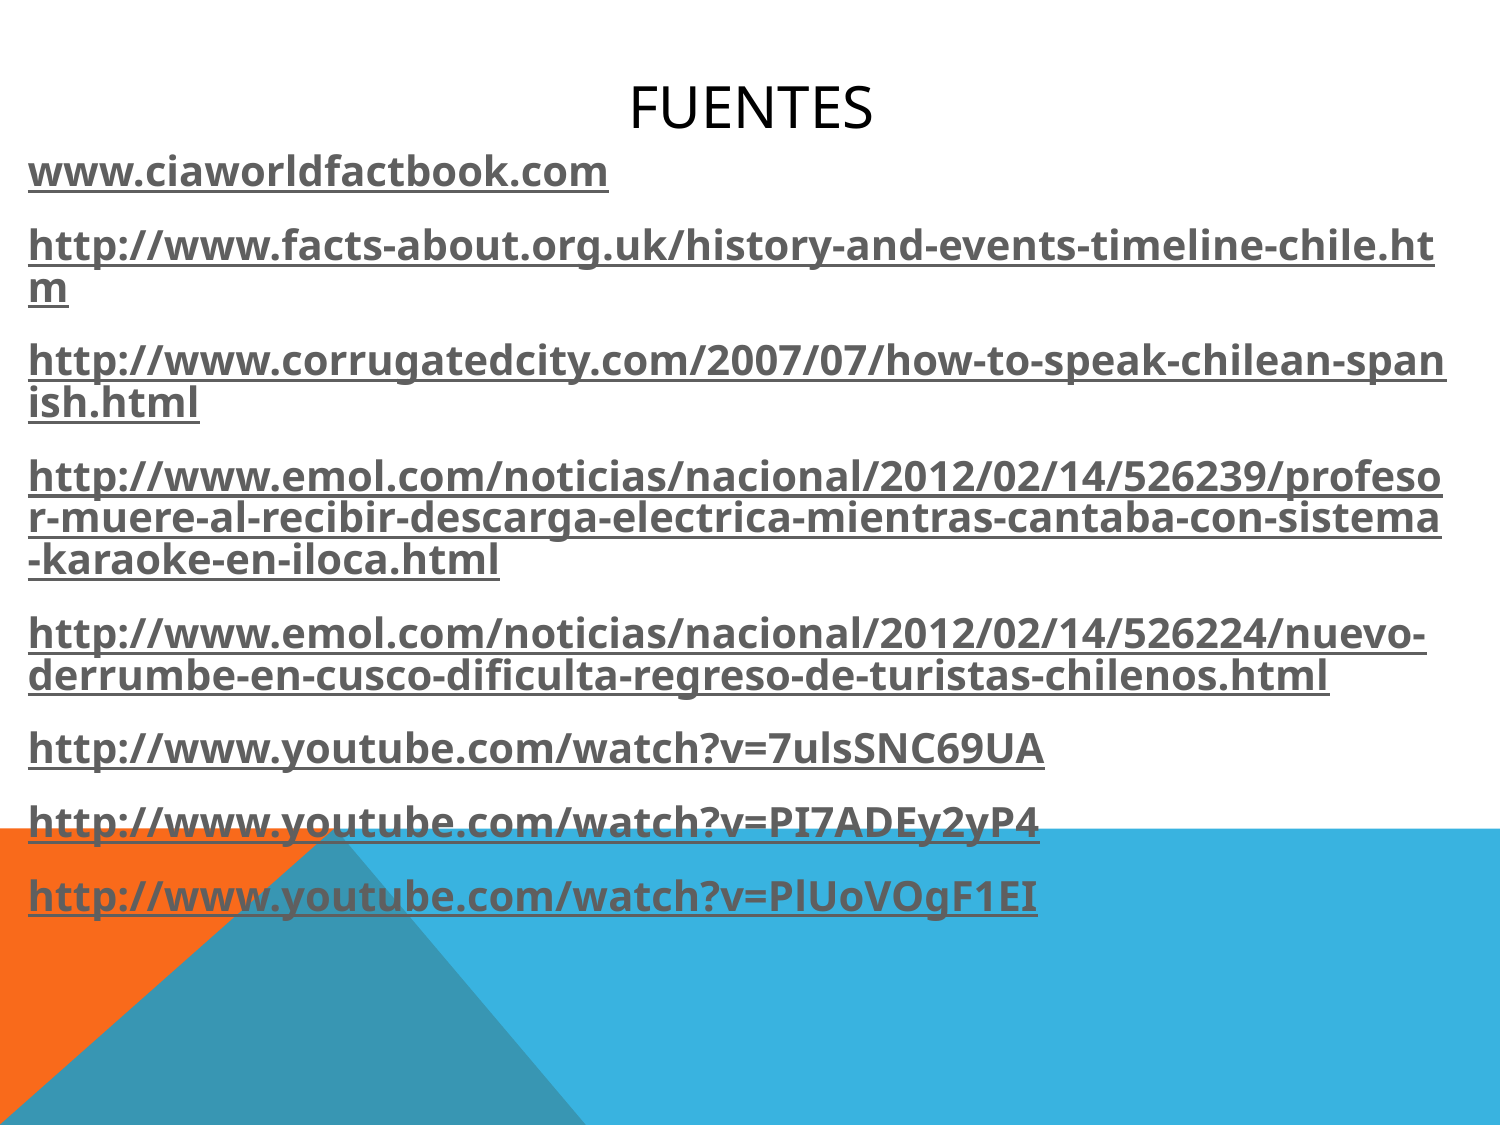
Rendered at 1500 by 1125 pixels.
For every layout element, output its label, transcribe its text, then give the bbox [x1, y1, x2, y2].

title Fuentes [135, 60, 1369, 137]
list www.ciaworldfactbook.com http://www.facts-about.org.uk/history-and-events-timeline-chile.htm http://www.corrugatedcity.com/2007/07/how-to-speak-chilean-spanish.html http://www.emol.com/noticias/nacional/2012/02/14/526239/profesor-muere-al-recibir-descarga-electrica-mientras-cantaba-con-sistema-karaoke-en-iloca.html http://www.emol.com/noticias/nacional/2012/02/14/526224/nuevo-derrumbe-en-cusco-dificulta-regreso-de-turistas-chilenos.html http://www.youtube.com/watch?v=7ulsSNC69UA http://www.youtube.com/watch?v=PI7ADEy2yP4 http://www.youtube.com/watch?v=PlUoVOgF1EI [12, 137, 1463, 825]
